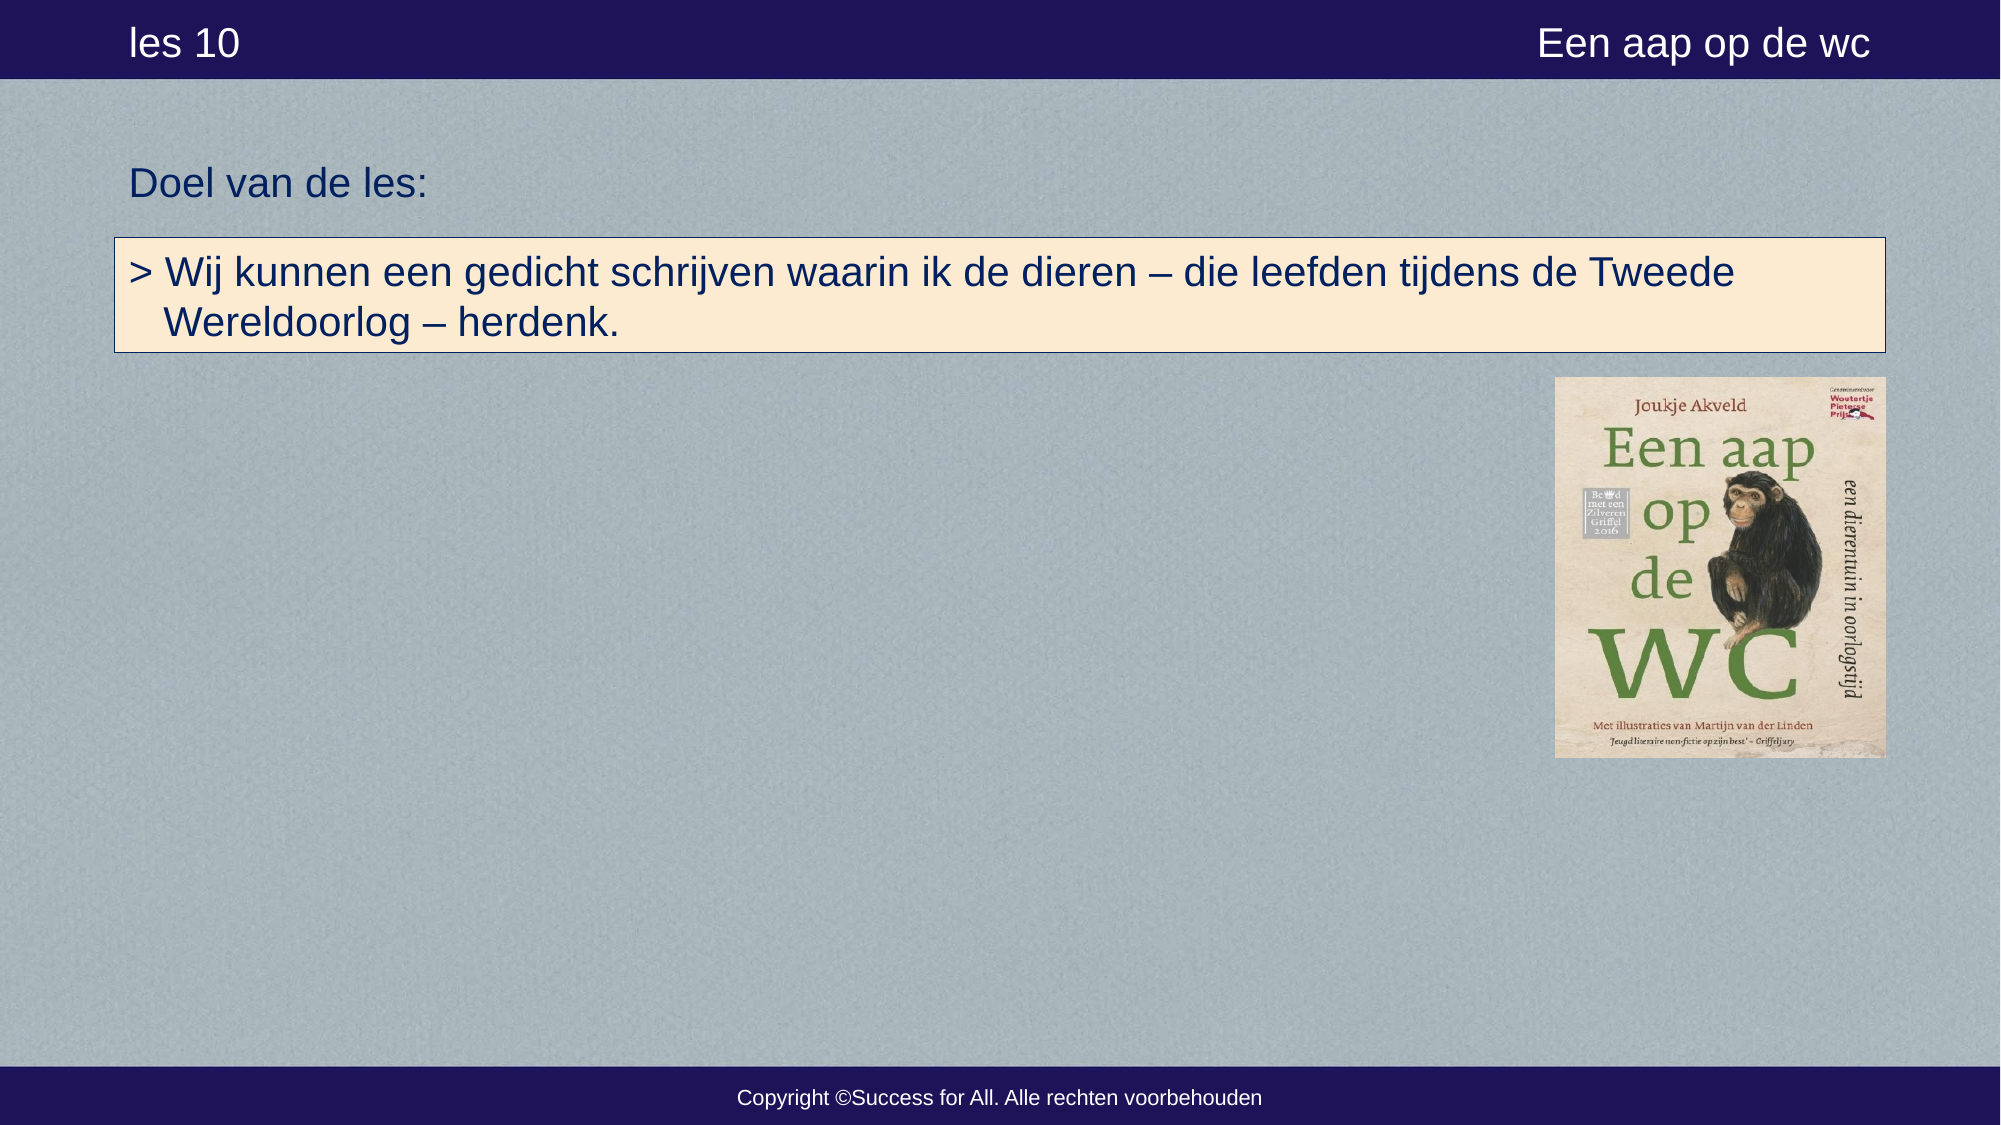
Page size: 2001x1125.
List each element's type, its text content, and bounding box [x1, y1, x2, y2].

picture [0, 0, 2001, 1125]
text_box Doel van de les: [113, 148, 1635, 214]
text_box Copyright ©Success for All. Alle rechten voorbehouden [0, 1076, 2000, 1125]
text_box > Wij kunnen een gedicht schrijven waarin ik de dieren – die leefden tijdens de Tweede Wereldoorlog – herdenk. [114, 237, 1886, 353]
text_box les 10 [114, 8, 354, 73]
text_box Een aap op de wc [999, 8, 1886, 73]
